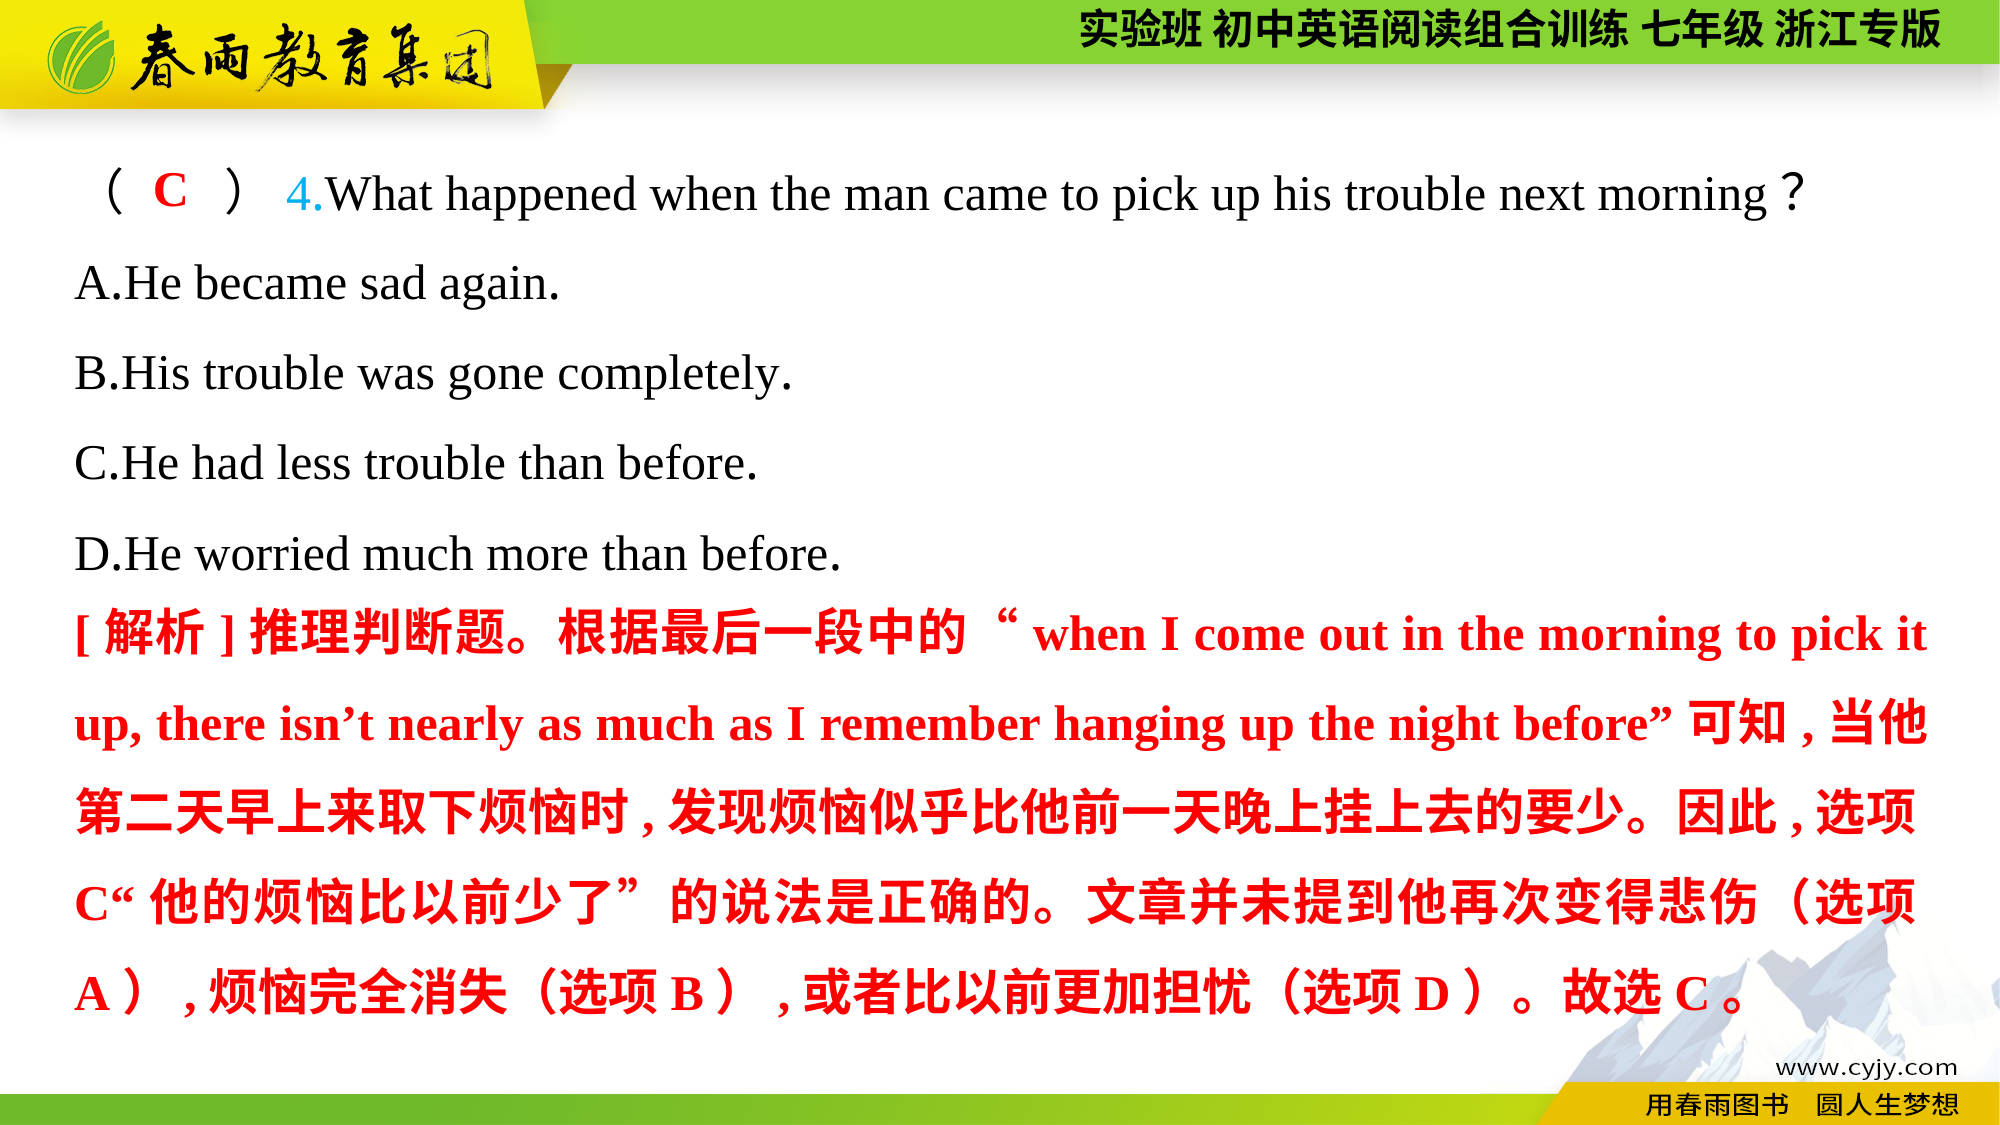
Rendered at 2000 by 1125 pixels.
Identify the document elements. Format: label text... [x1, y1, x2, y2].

list （ ）4.What happened when the man came to pick up his trouble next morning？ A.He became sad again. B.His trouble was gone completely. C.He had less trouble than before. D.He worried much more than before. [59, 122, 1944, 562]
text_box C [138, 148, 204, 224]
picture [0, 0, 2000, 1125]
text_box [解析]推理判断题。根据最后一段中的“when I come out in the morning to pick it up, there isn’t nearly as much as I remember hanging up the night before”可知,当他第二天早上来取下烦恼时,发现烦恼似乎比他前一天晚上挂上去的要少。因此,选项C“他的烦恼比以前少了”的说法是正确的。文章并未提到他再次变得悲伤（选项A）,烦恼完全消失（选项B）,或者比以前更加担忧（选项D）。故选C。 [59, 562, 1944, 1028]
